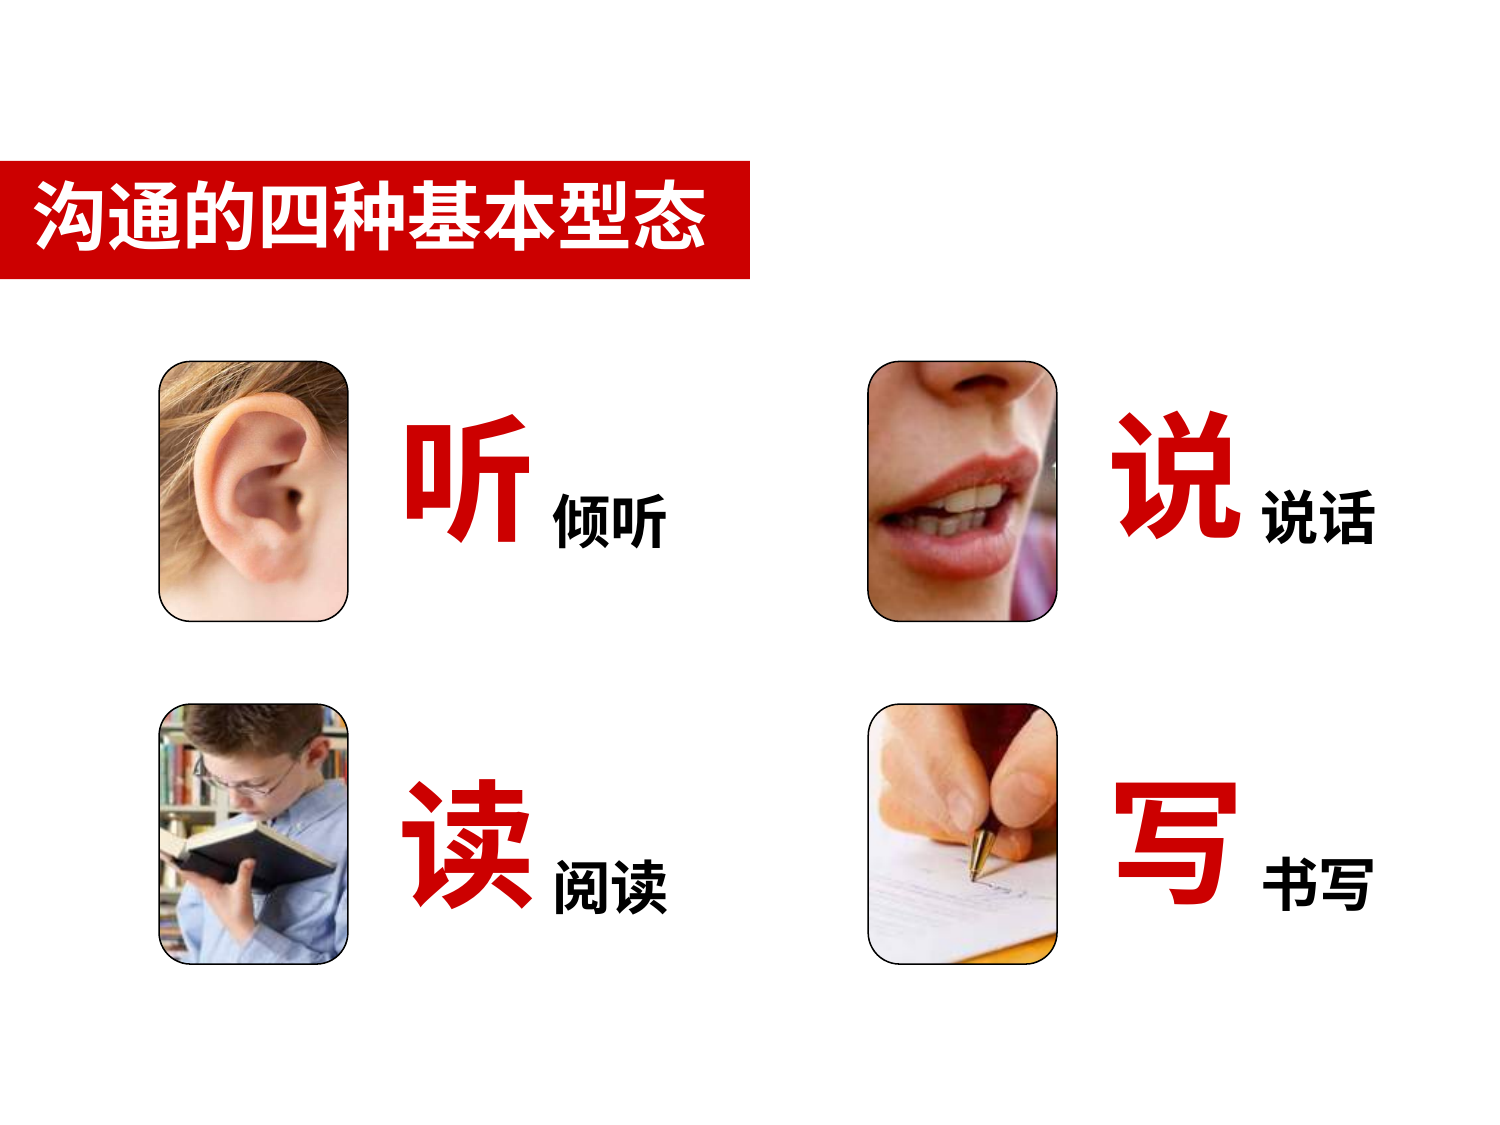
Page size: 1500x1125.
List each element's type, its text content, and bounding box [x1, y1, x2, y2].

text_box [1092, 748, 1400, 929]
text_box [868, 704, 1058, 965]
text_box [383, 385, 692, 566]
text_box [867, 361, 1057, 622]
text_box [1092, 381, 1400, 563]
text_box [0, 160, 750, 280]
text_box [159, 704, 348, 965]
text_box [383, 751, 692, 932]
text_box 沟通的四种基本型态 [17, 161, 739, 267]
text_box [159, 361, 348, 622]
